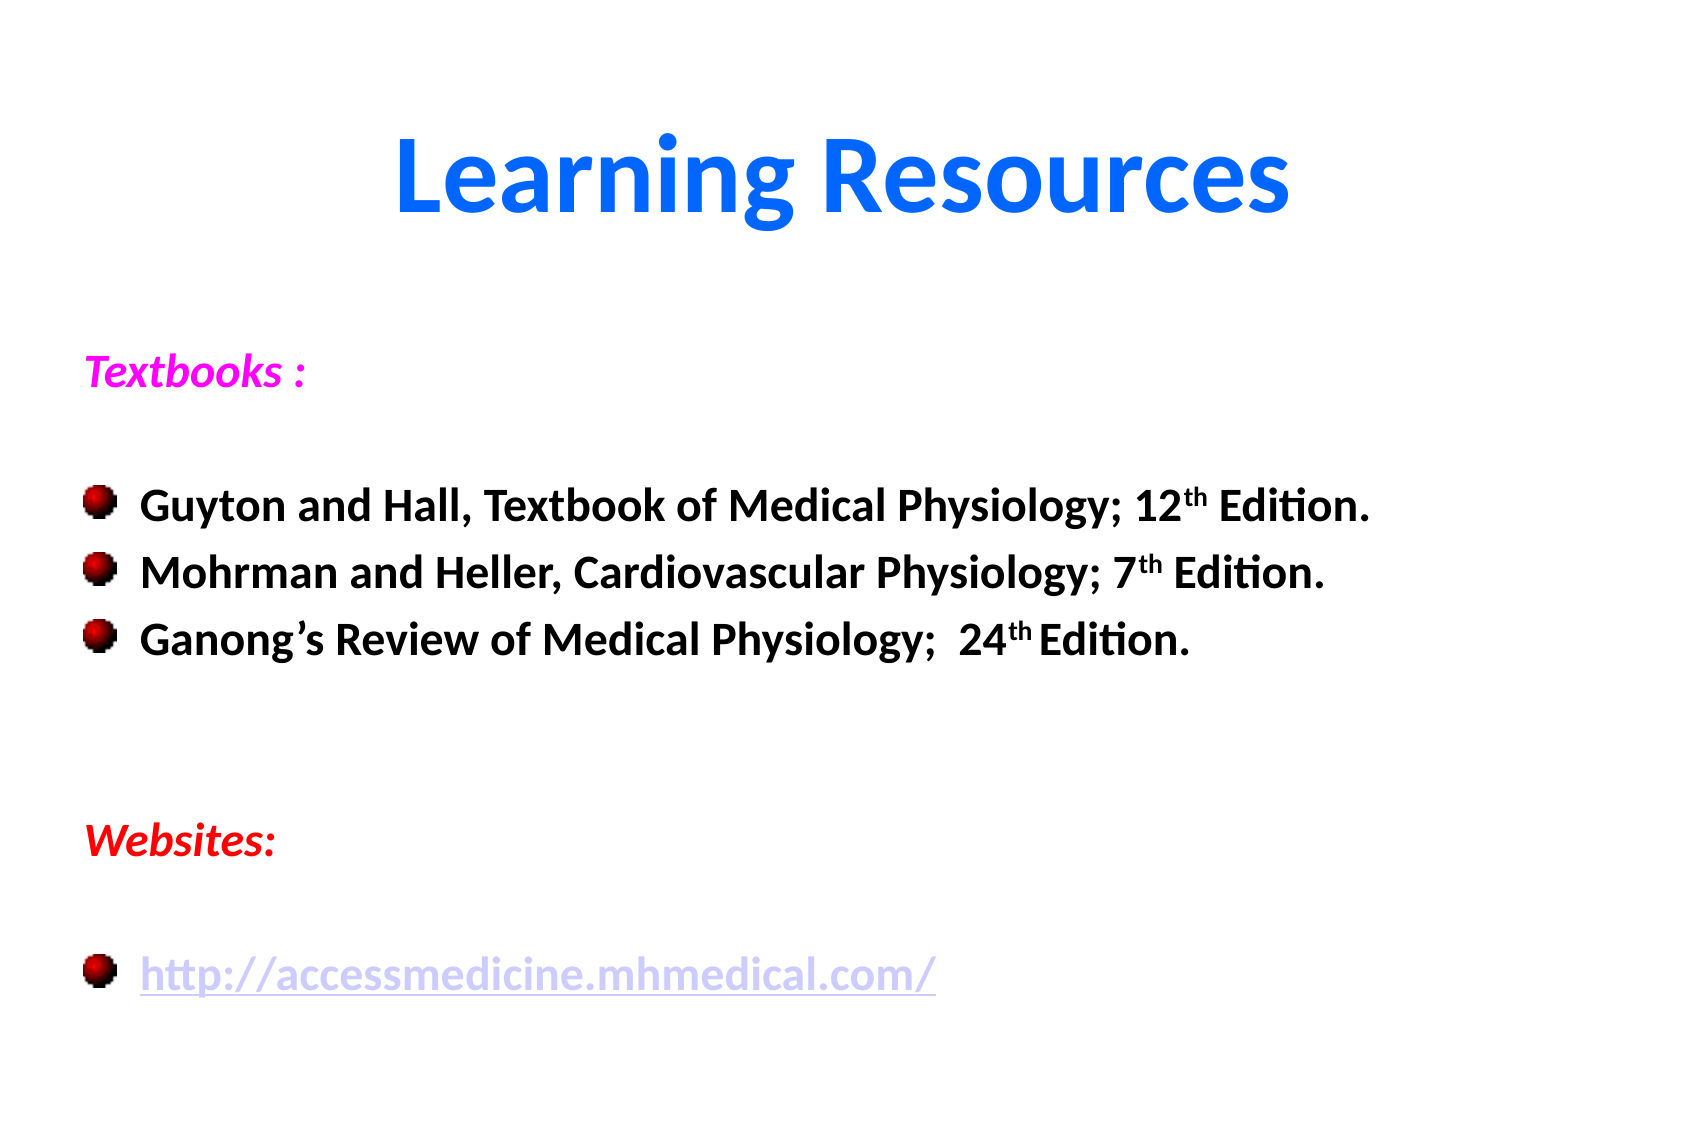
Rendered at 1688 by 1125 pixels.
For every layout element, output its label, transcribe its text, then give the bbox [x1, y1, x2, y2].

picture [83, 619, 117, 653]
text_box Learning Resources [0, 105, 1688, 231]
picture [83, 552, 117, 586]
text_box Textbooks : Guyton and Hall, Textbook of Medical Physiology; 12th Edition. Mohrman and Heller, Cardiovascular Physiology; 7th Edition. Ganong’s Review of Medical Physiology; 24th Edition. Websites: http://accessmedicine.mhmedical.com/ [68, 331, 1644, 1008]
picture [83, 485, 117, 519]
picture [83, 954, 117, 988]
